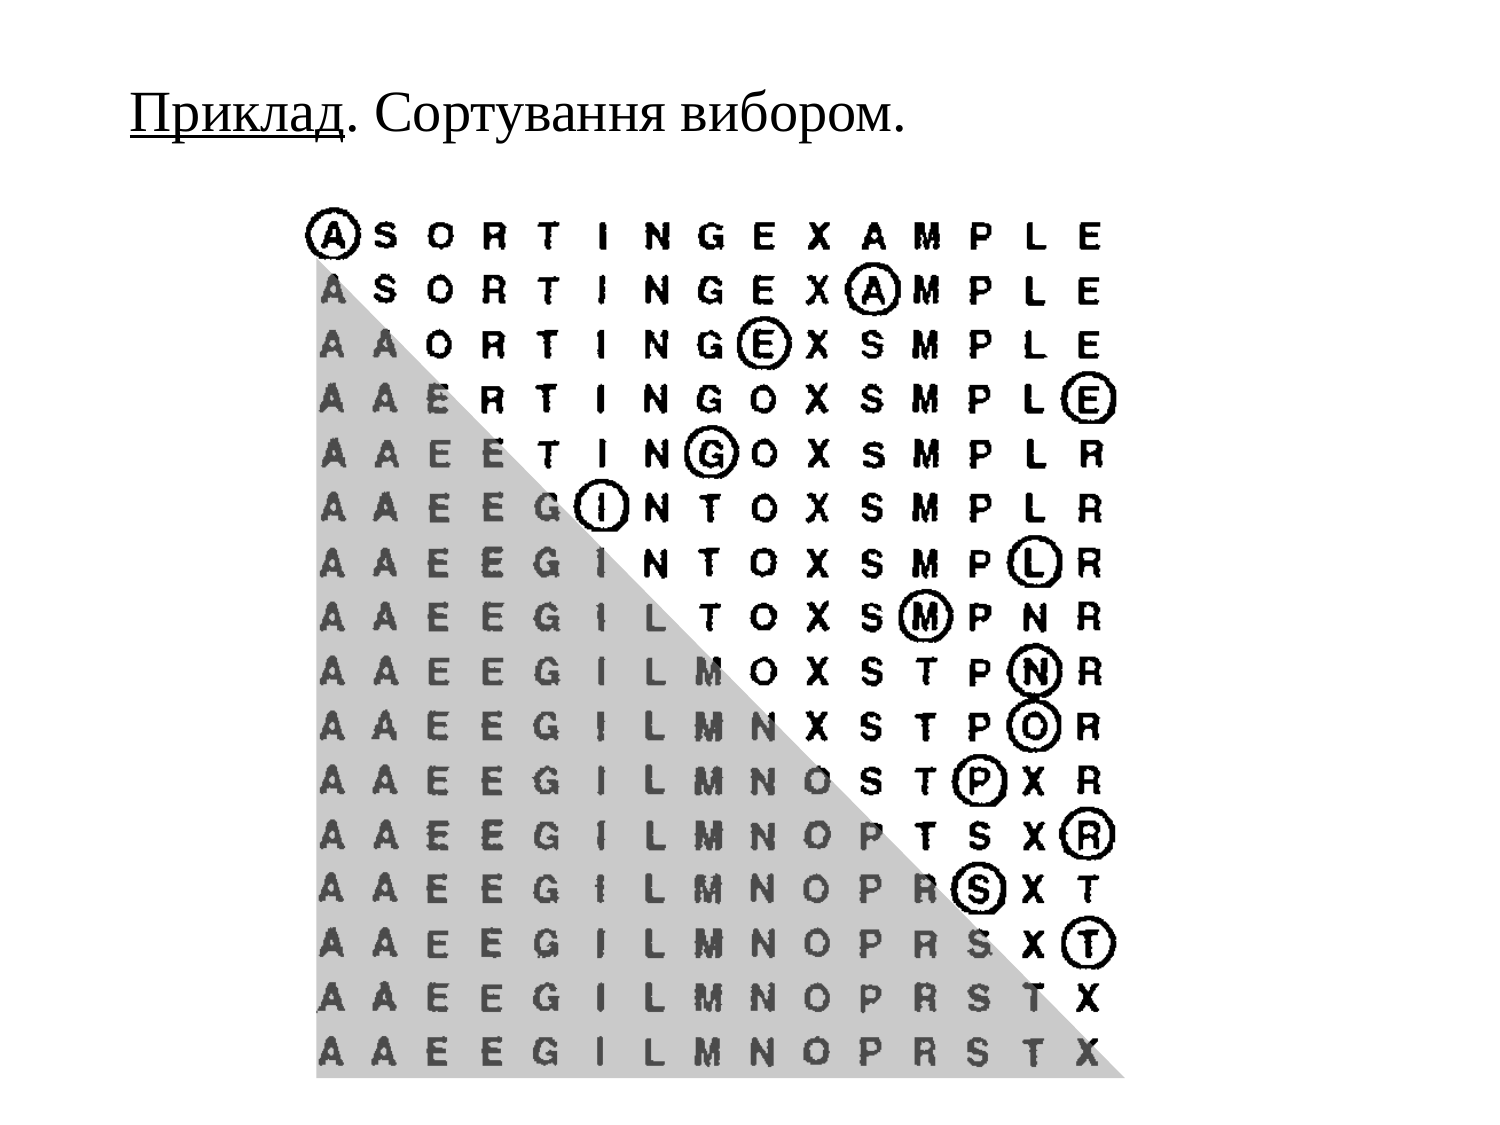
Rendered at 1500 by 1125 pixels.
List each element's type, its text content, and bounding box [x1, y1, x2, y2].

list Приклад. Сортування вибором. [0, 58, 1500, 153]
picture [288, 189, 1137, 1090]
